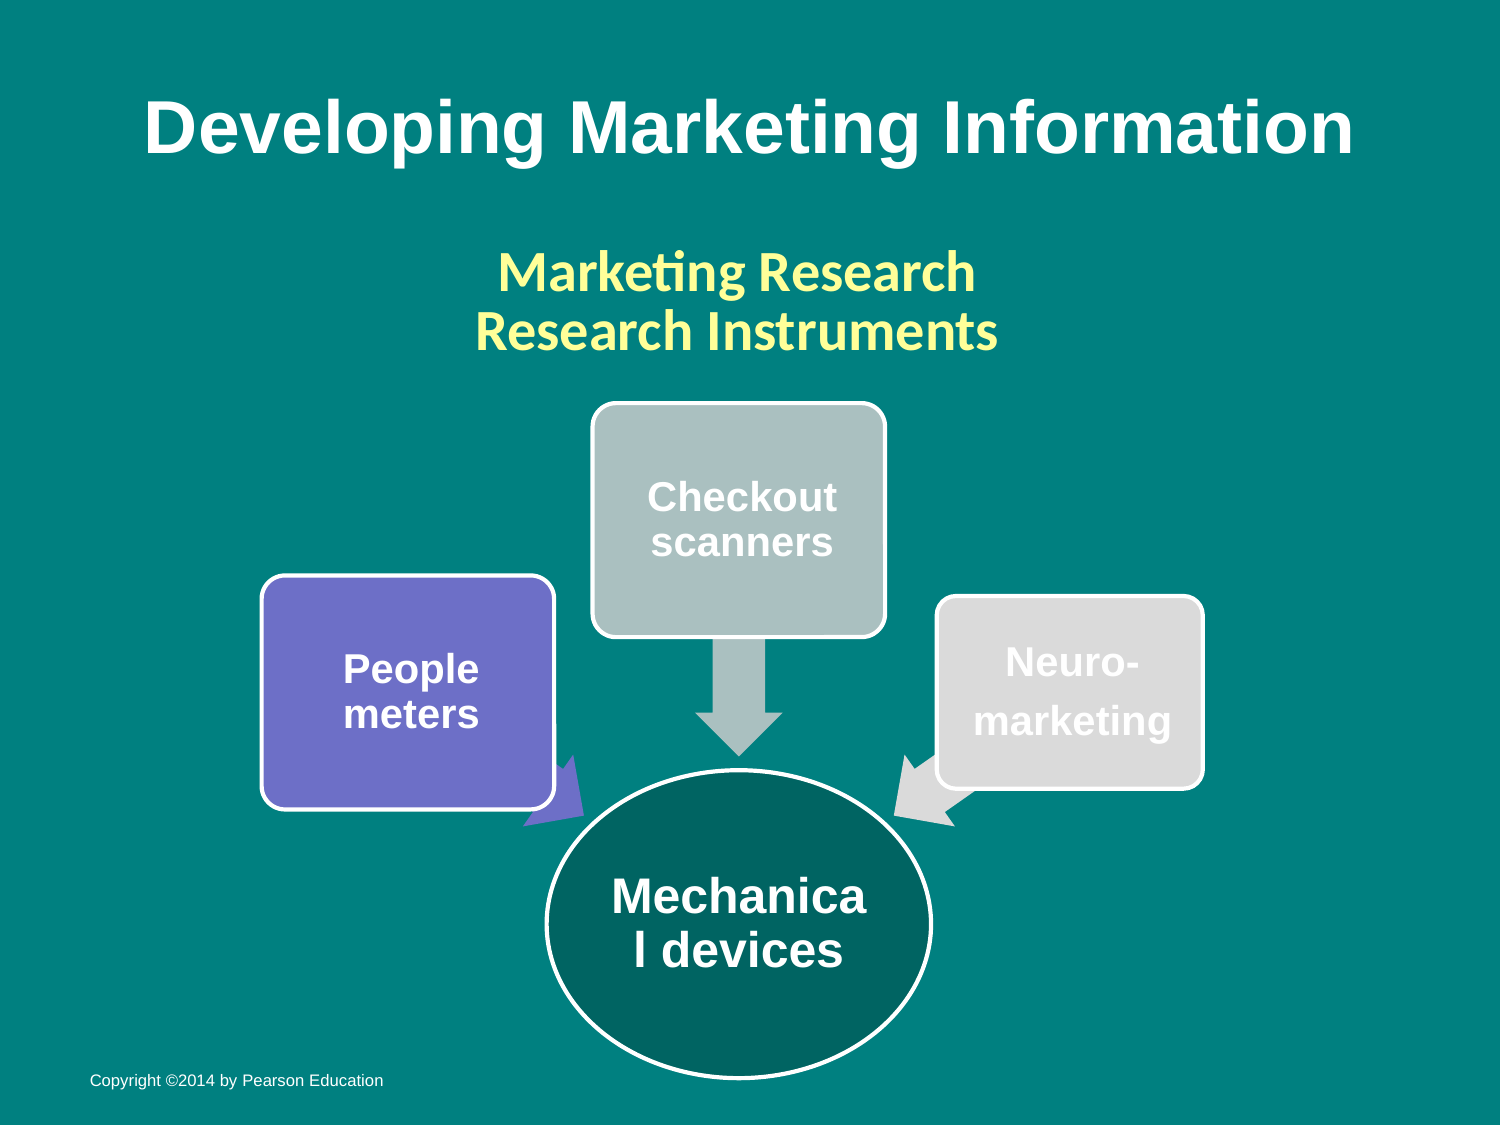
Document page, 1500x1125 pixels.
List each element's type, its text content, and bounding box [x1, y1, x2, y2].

list Marketing Research Research Instruments [149, 237, 1326, 301]
title Developing Marketing Information [112, 37, 1388, 226]
text_box Copyright ©2014 by Pearson Education [74, 1062, 825, 1098]
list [100, 402, 1364, 1079]
